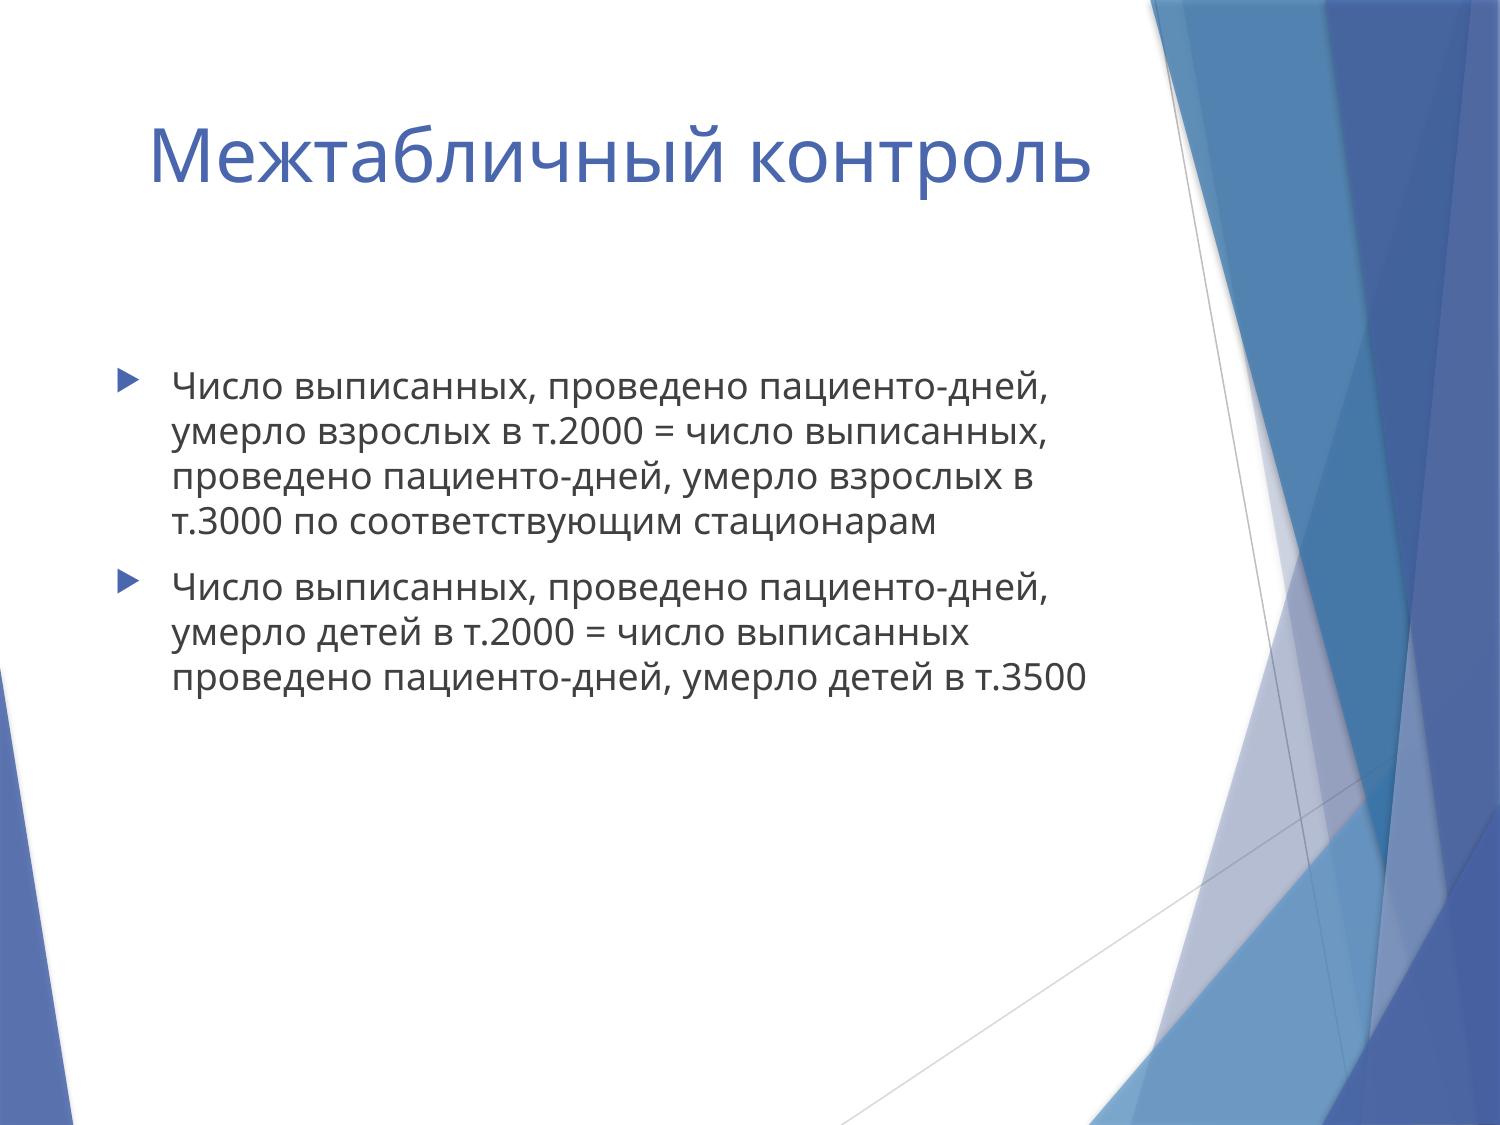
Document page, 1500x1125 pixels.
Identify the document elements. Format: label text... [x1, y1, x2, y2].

list Число выписанных, проведено пациенто-дней, умерло взрослых в т.2000 = число выписанных, проведено пациенто-дней, умерло взрослых в т.3000 по соответствующим стационарам Число выписанных, проведено пациенто-дней, умерло детей в т.2000 = число выписанных проведено пациенто-дней, умерло детей в т.3500 [99, 354, 1142, 992]
title Межтабличный контроль [99, 99, 1142, 317]
